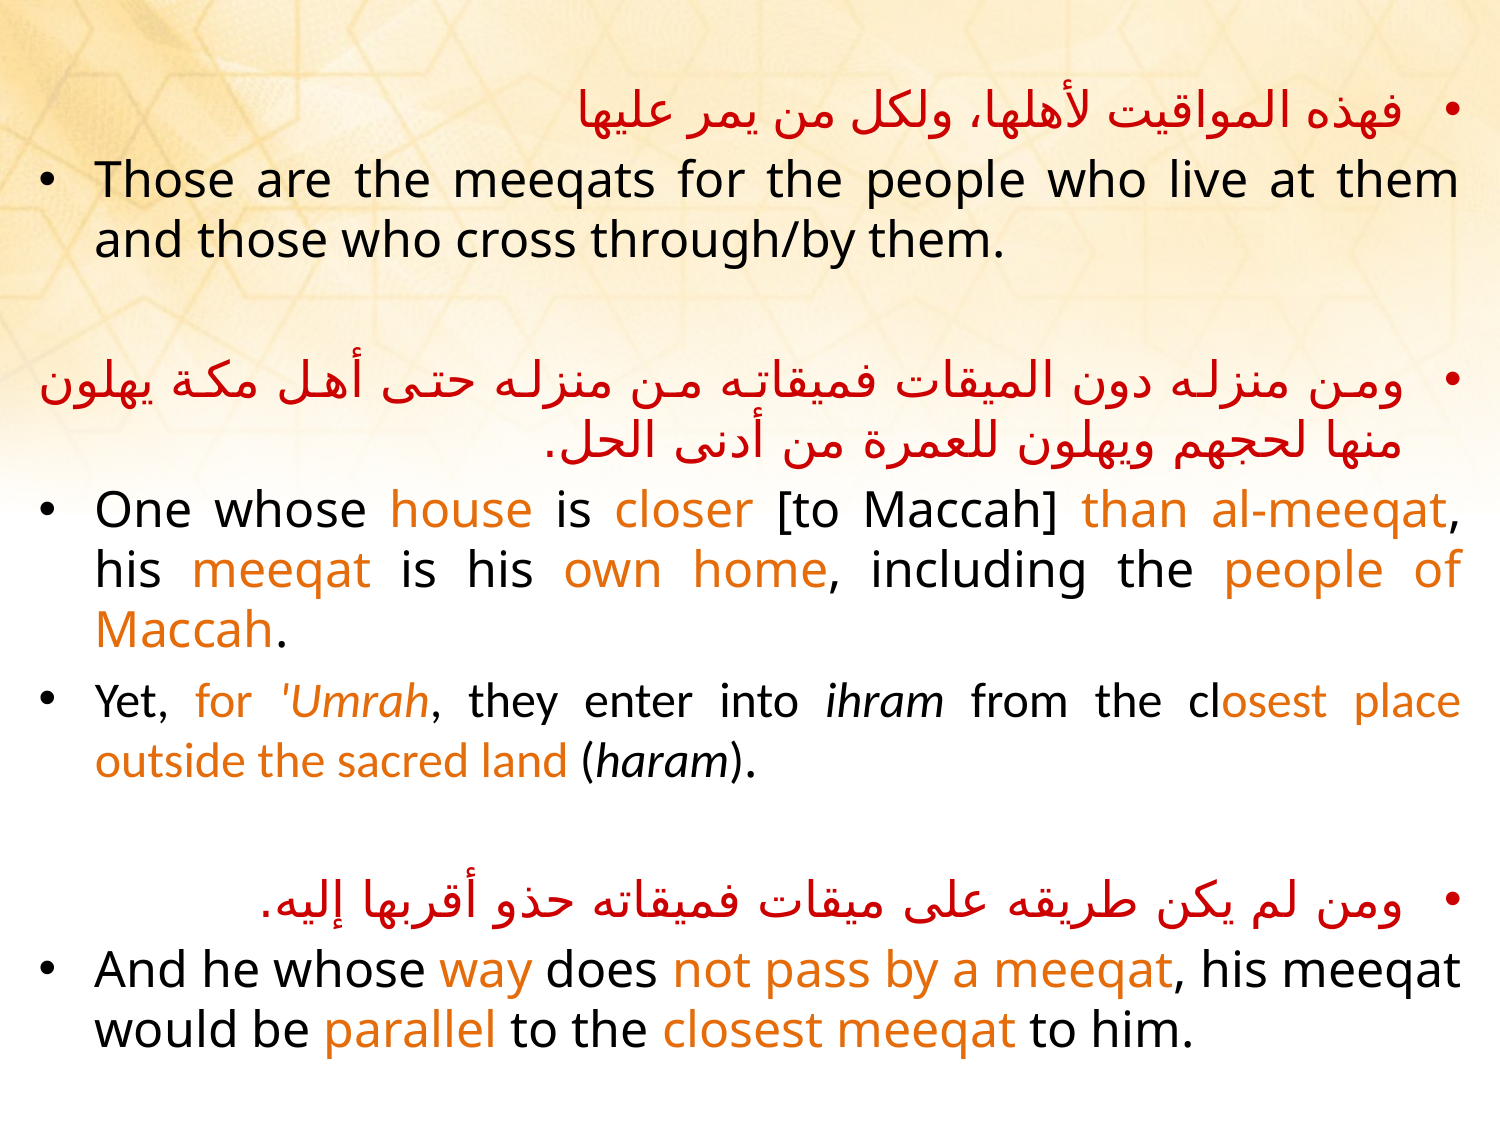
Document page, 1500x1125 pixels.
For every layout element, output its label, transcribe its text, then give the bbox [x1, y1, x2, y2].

list فهذه المواقيت لأهلها، ولكل من يمر عليها Those are the meeqats for the people who live at them and those who cross through/by them. ومن منزله دون الميقات فميقاته من منزله حتى أهل مكة يهلون منها لحجهم ويهلون للعمرة من أدنى الحل. One whose house is closer [to Maccah] than al-meeqat, his meeqat is his own home, including the people of Maccah. Yet, for 'Umrah, they enter into ihram from the closest place outside the sacred land (haram). ومن لم يكن طريقه على ميقات فميقاته حذو أقربها إليه. And he whose way does not pass by a meeqat, his meeqat would be parallel to the closest meeqat to him. [23, 70, 1477, 1125]
picture [0, 0, 1500, 514]
